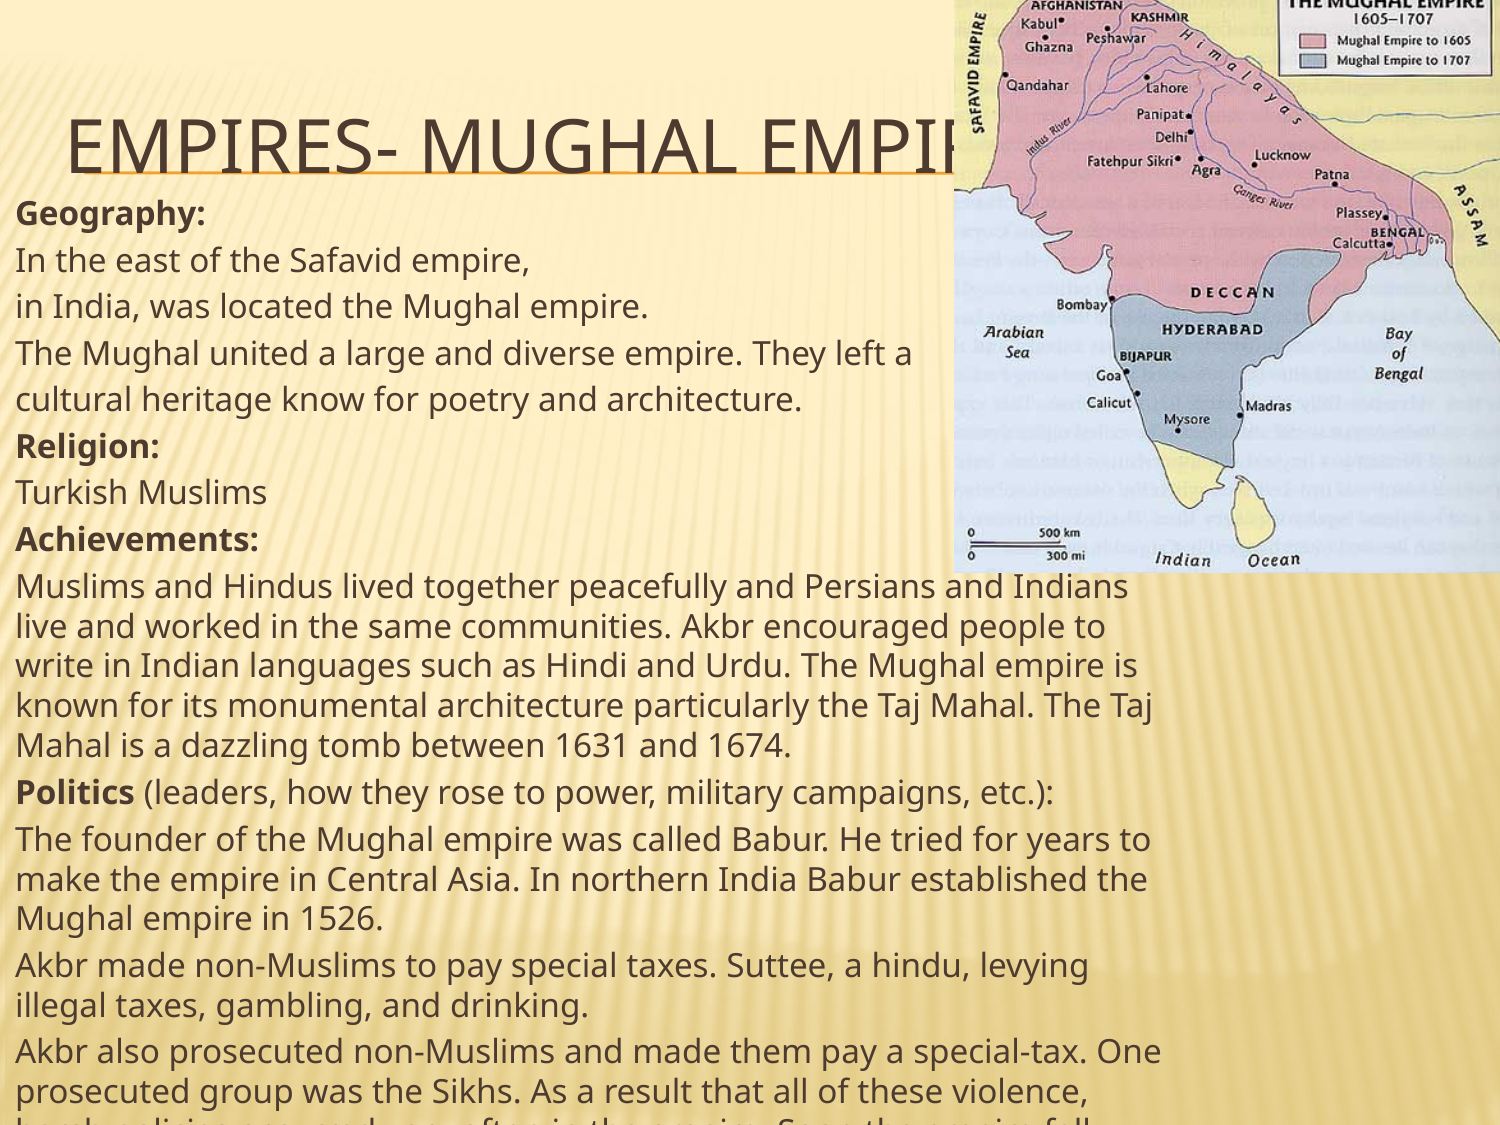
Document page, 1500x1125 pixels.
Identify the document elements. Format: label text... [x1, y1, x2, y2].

title Empires- Mughal Empire [50, 75, 944, 184]
picture [954, 0, 1500, 573]
list Geography: In the east of the Safavid empire, in India, was located the Mughal empire. The Mughal united a large and diverse empire. They left a cultural heritage know for poetry and architecture. Religion: Turkish Muslims Achievements: Muslims and Hindus lived together peacefully and Persians and Indians live and worked in the same communities. Akbr encouraged people to write in Indian languages such as Hindi and Urdu. The Mughal empire is known for its monumental architecture particularly the Taj Mahal. The Taj Mahal is a dazzling tomb between 1631 and 1674. Politics (leaders, how they rose to power, military campaigns, etc.): The founder of the Mughal empire was called Babur. He tried for years to make the empire in Central Asia. In northern India Babur established the Mughal empire in 1526. Akbr made non-Muslims to pay special taxes. Suttee, a hindu, levying illegal taxes, gambling, and drinking. Akbr also prosecuted non-Muslims and made them pay a special-tax. One prosecuted group was the Sikhs. As a result that all of these violence, harsh policies occurred very often in the empire. Soon the empire fell apart. [0, 184, 1200, 740]
